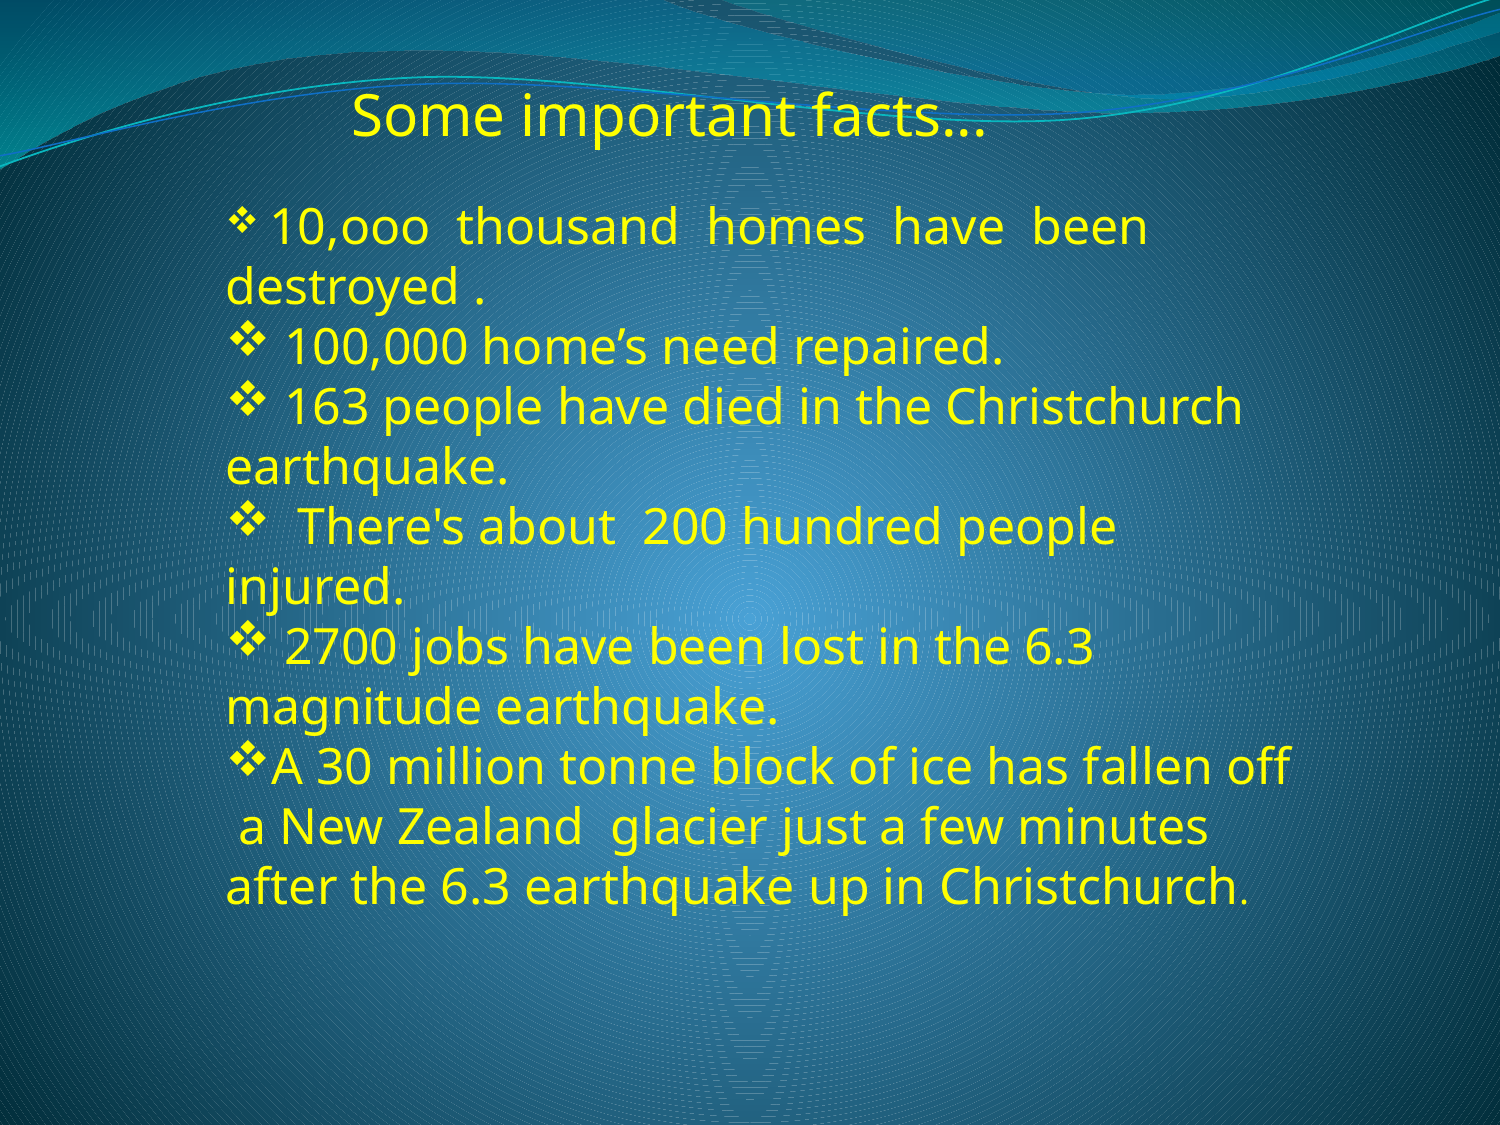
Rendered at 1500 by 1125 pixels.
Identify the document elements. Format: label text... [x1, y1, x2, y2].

text_box Some important facts... [336, 70, 1069, 156]
text_box 10,ooo thousand homes have been destroyed . 100,000 home’s need repaired. 163 people have died in the Christchurch earthquake. There's about 200 hundred people injured. 2700 jobs have been lost in the 6.3 magnitude earthquake. A 30 million tonne block of ice has fallen off a New Zealand glacier just a few minutes after the 6.3 earthquake up in Christchurch. [210, 187, 1313, 1013]
text_box [93, 23, 1465, 175]
